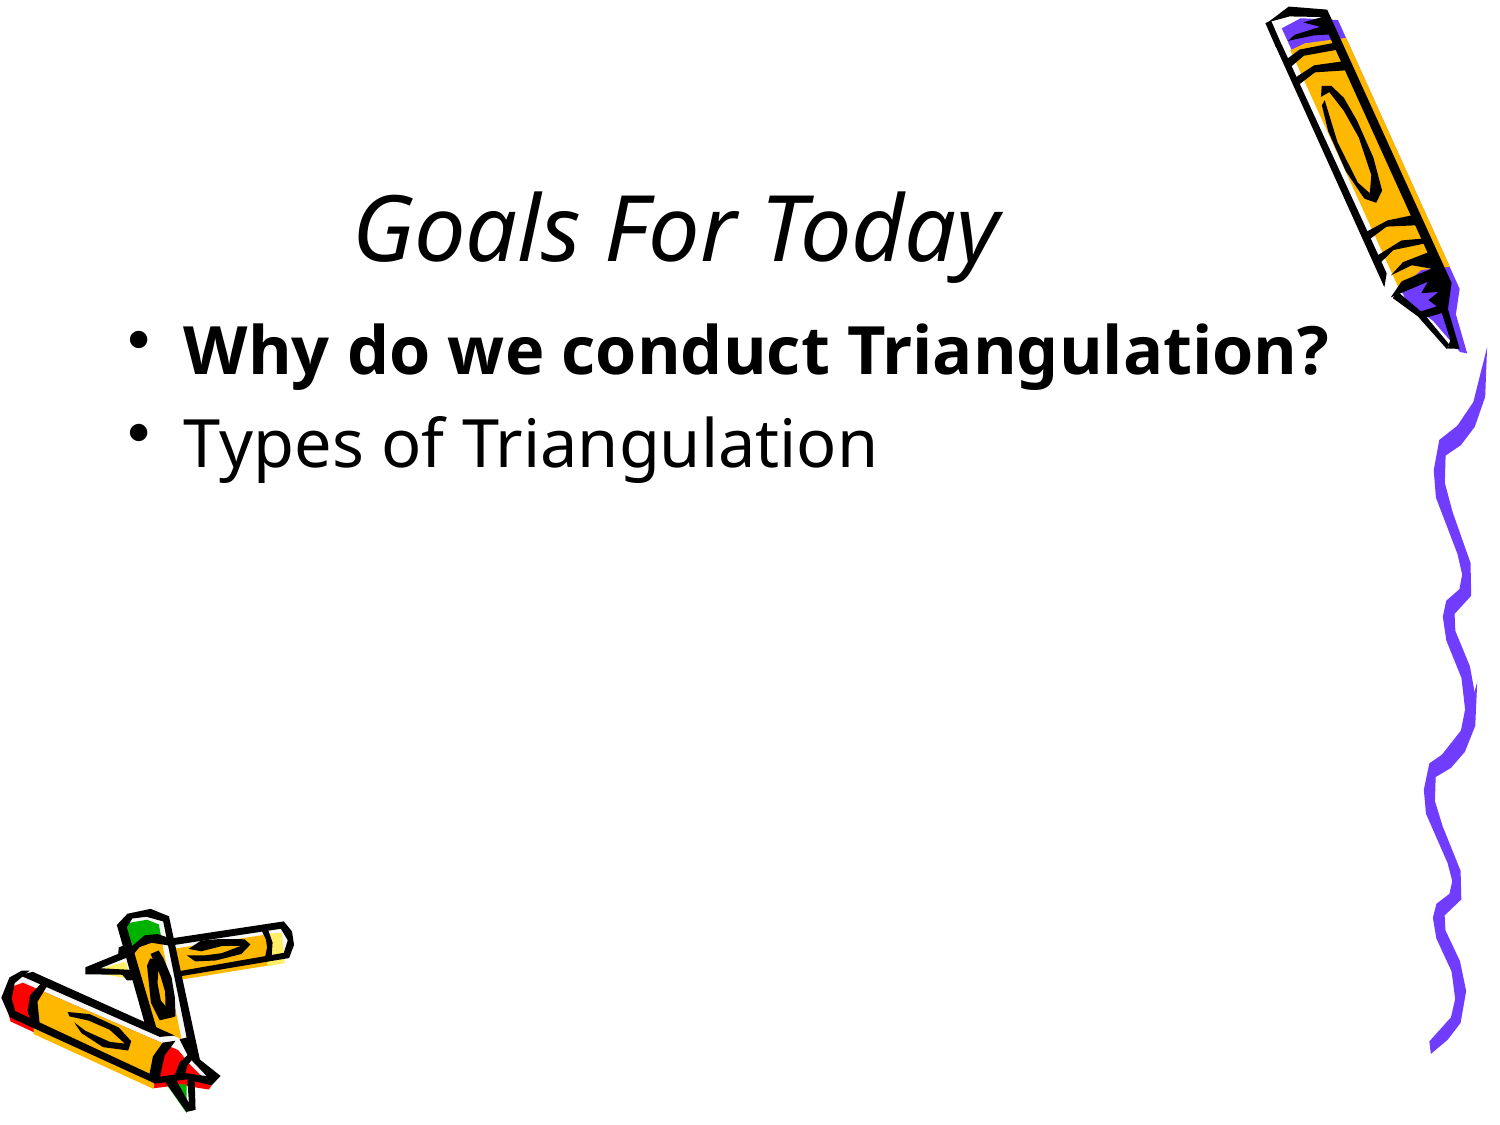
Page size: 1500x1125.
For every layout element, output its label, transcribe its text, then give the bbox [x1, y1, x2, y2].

list Why do we conduct Triangulation? Types of Triangulation [112, 299, 1376, 901]
title Goals For Today [112, 24, 1240, 288]
